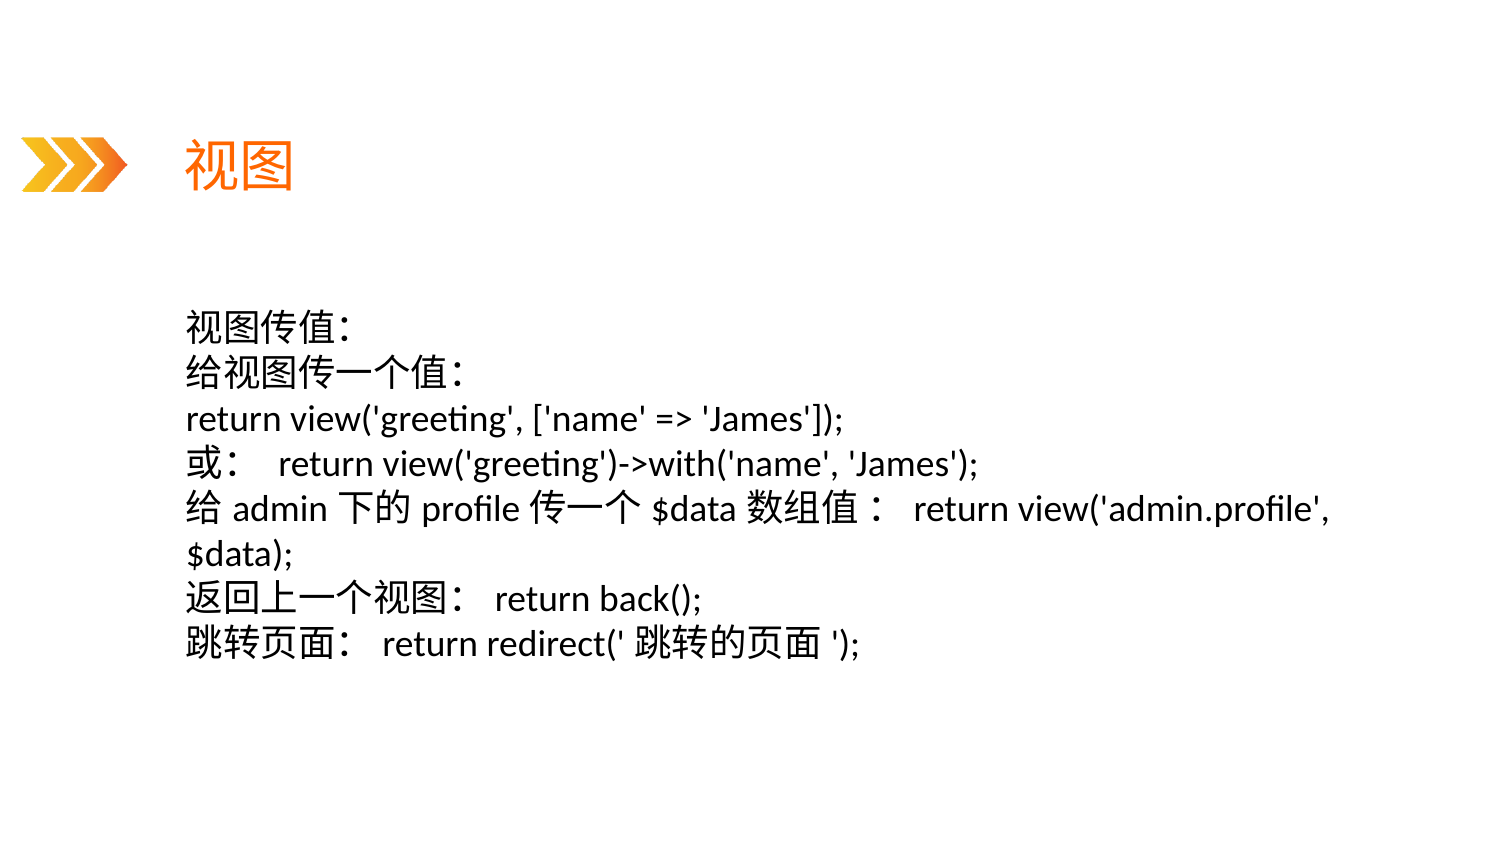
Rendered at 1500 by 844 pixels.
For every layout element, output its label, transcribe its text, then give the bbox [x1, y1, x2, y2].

text_box 视图传值： 给视图传一个值： return view('greeting', ['name' => 'James']); 或： return view('greeting')->with('name', 'James'); 给admin下的profile传一个$data数组值 ：return view('admin.profile', $data); 返回上一个视图：return back(); 跳转页面：return redirect('跳转的页面'); [171, 296, 1353, 672]
text_box 视图 [71, 106, 557, 223]
picture [0, 131, 140, 198]
